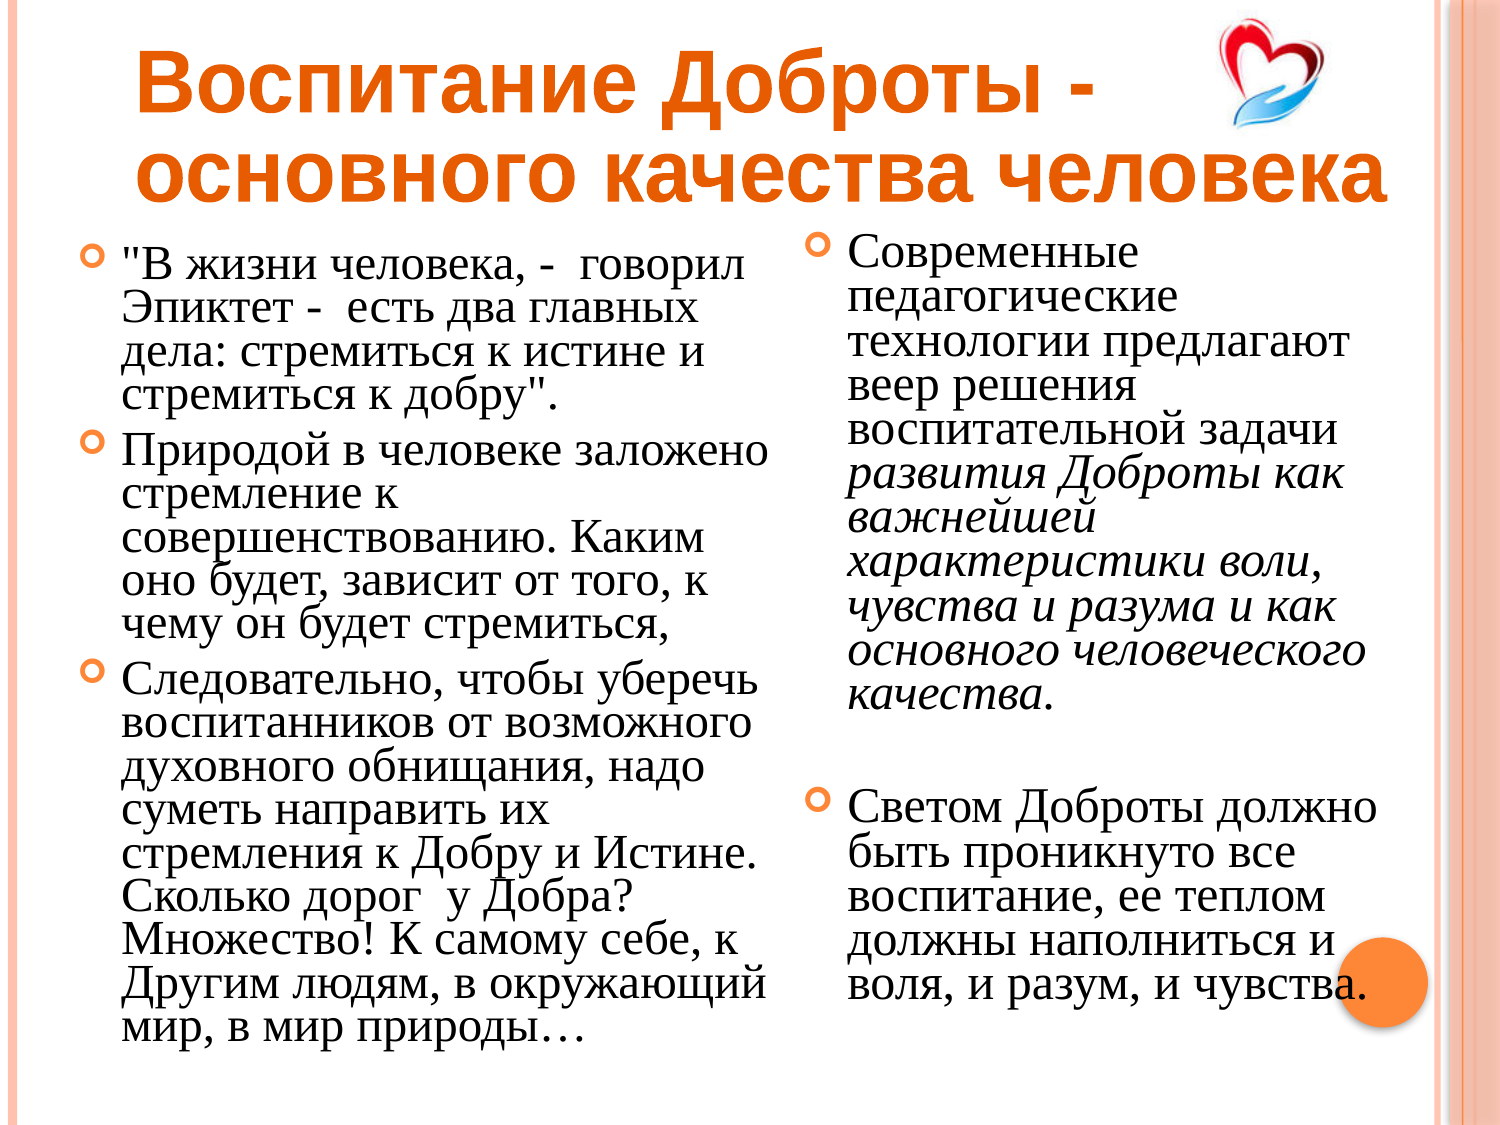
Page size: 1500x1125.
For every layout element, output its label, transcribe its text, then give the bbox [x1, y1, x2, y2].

list "В жизни человека, - говорил Эпиктет - есть два главных дела: стремиться к истине и стремиться к добру". Природой в человеке заложено стремление к совершенствованию. Каким оно будет, зависит от того, к чему он будет стремиться, Следовательно, чтобы уберечь воспитанников от возможного духовного обнищания, надо суметь направить их стремления к Добру и Истине. Сколько дорог у Добра? Множество! К самому себе, к Другим людям, в окружающий мир, в мир природы… [62, 237, 787, 1090]
list Современные педагогические технологии предлагают веер решения воспитательной задачи развития Доброты как важнейшей характеристики воли, чувства и разума и как основного человеческого качества. Светом Доброты должно быть проникнуто все воспитание, ее теплом должны наполниться и воля, и разум, и чувства. [787, 224, 1438, 1102]
picture [1194, 0, 1341, 143]
